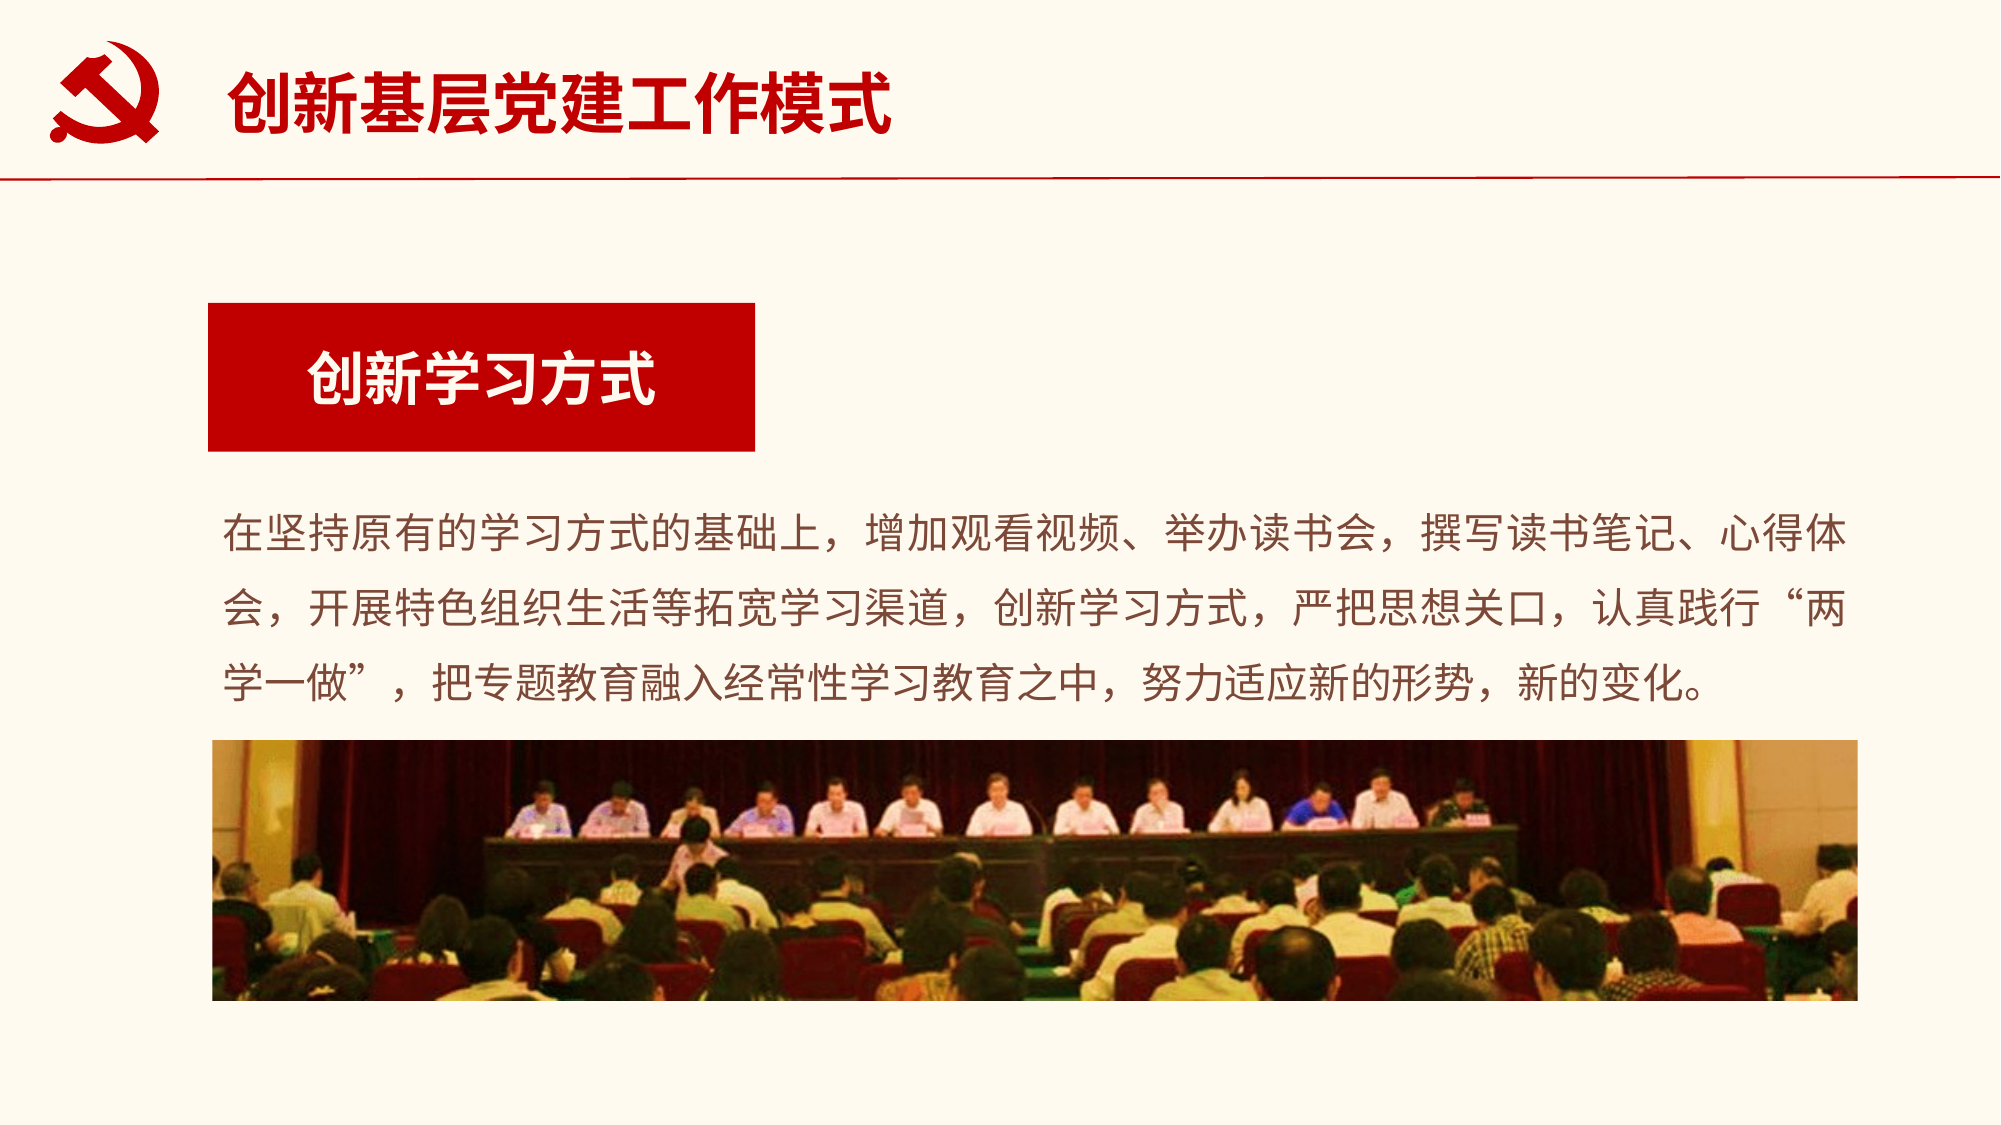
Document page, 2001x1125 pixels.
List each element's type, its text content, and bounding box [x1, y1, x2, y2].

text_box 在坚持原有的学习方式的基础上，增加观看视频、举办读书会，撰写读书笔记、心得体会，开展特色组织生活等拓宽学习渠道，创新学习方式，严把思想关口，认真践行“两学一做”，把专题教育融入经常性学习教育之中，努力适应新的形势，新的变化。 [208, 474, 1862, 715]
text_box 创新学习方式 [207, 302, 756, 453]
text_box 创新基层党建工作模式 [211, 54, 909, 149]
picture [212, 740, 1858, 1001]
